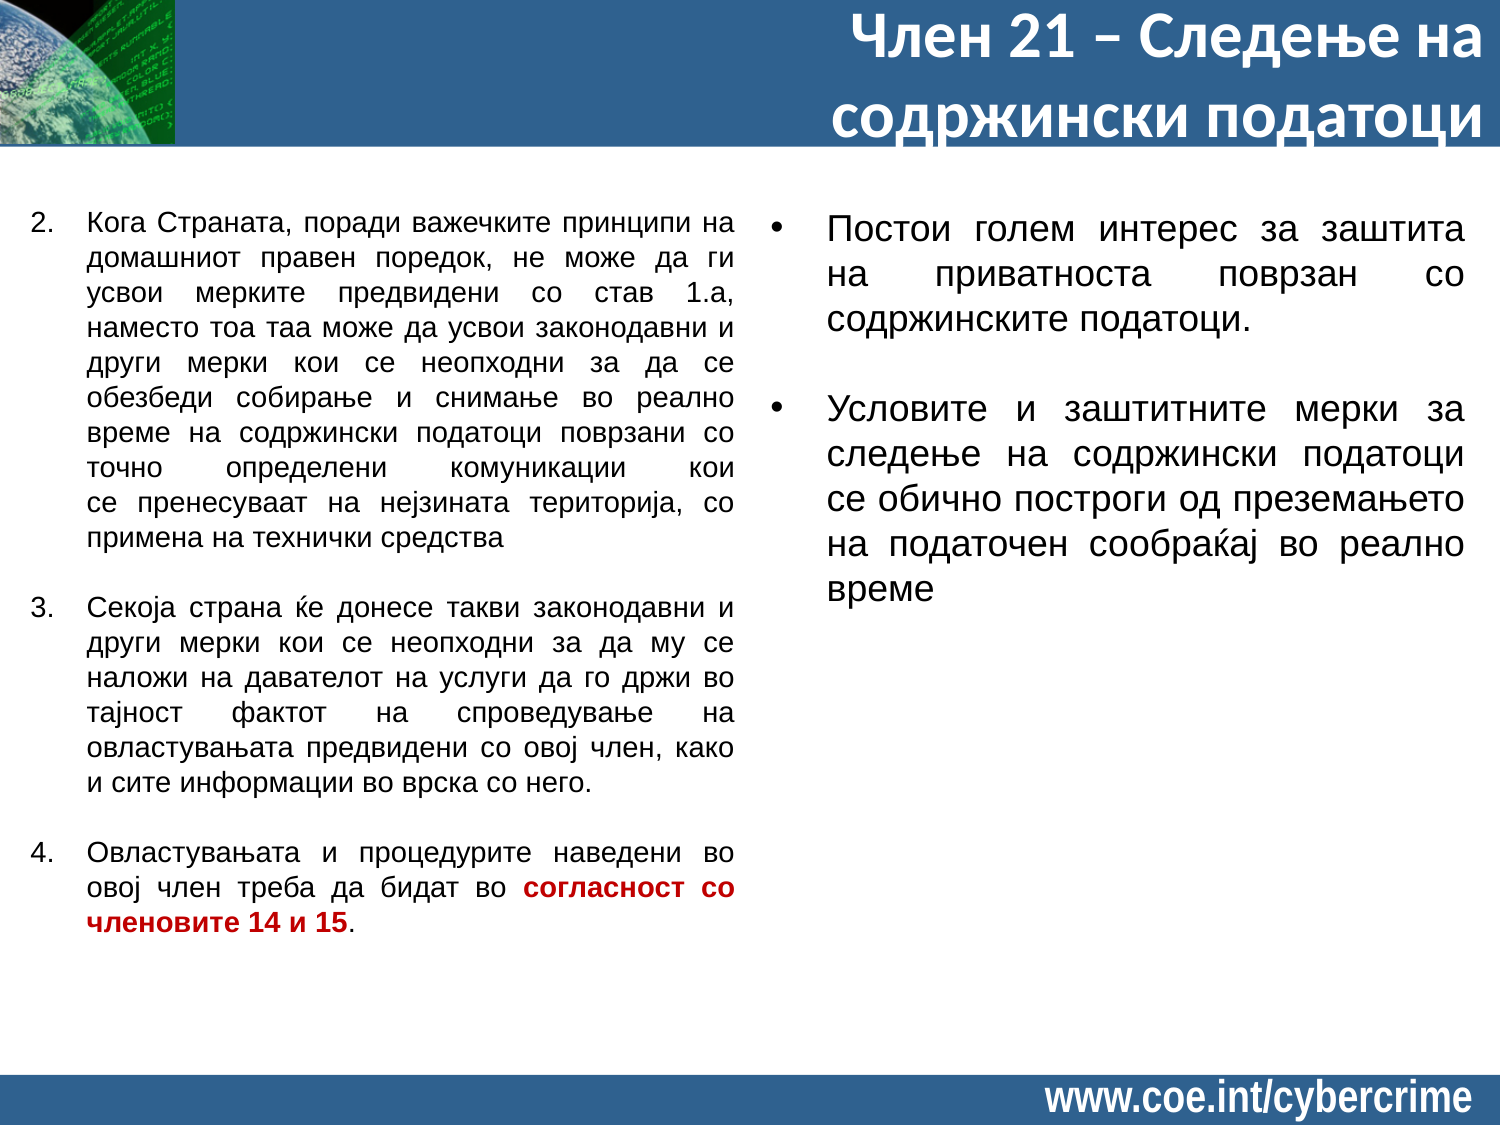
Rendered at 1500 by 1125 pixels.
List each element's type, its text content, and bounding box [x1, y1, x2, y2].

text_box Постои голем интерес за заштита на приватноста поврзан со содржинските податоци. Условите и заштитните мерки за следење на содржински податоци се обично построги од преземањето на податочен сообраќај во реално време [755, 196, 1480, 616]
text_box www.coe.int/cybercrime [1030, 1059, 1500, 1125]
text_box Кога Страната, поради важечките принципи на домашниот правен поредок, не може да ги усвои мерките предвидени со став 1.а, наместо тоа таа може да усвои законодавни и други мерки кои се неопходни за да се обезбеди собирање и снимање во реално време на содржински податоци поврзани со точно определени комуникации кои се пренесуваат на нејзината територија, со примена на технички средства Секоја страна ќе донесе такви законодавни и други мерки кои се неопходни за да му се наложи на давателот на услуги да го држи во тајност фактот на спроведување на овластувањата предвидени со овој член, како и сите информации во врска со него. Овластувањата и процедурите наведени во овој член треба да бидат во согласност со членовите 14 и 15. [15, 196, 750, 946]
text_box Член 21 – Следење на содржински податоци [177, 0, 1500, 149]
picture [0, 0, 175, 144]
text_box [0, 1073, 1030, 1125]
